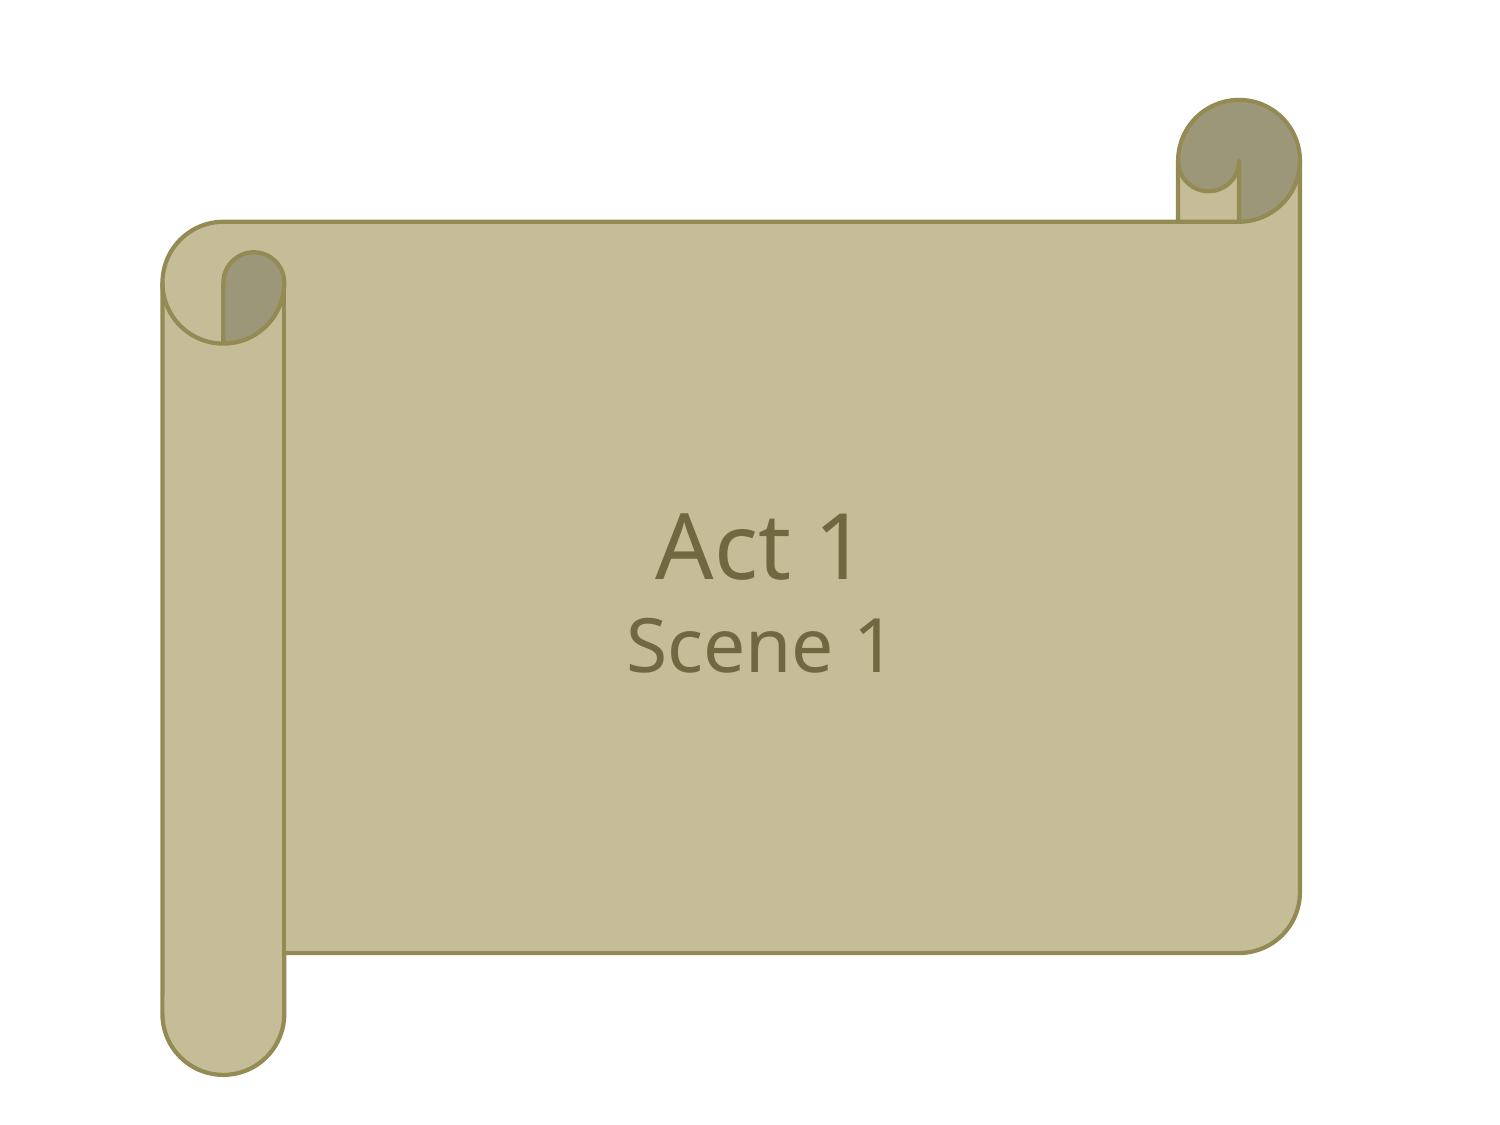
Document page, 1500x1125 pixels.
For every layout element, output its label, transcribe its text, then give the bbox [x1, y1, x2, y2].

text_box Act 1 Scene 1 [160, 97, 1303, 1078]
